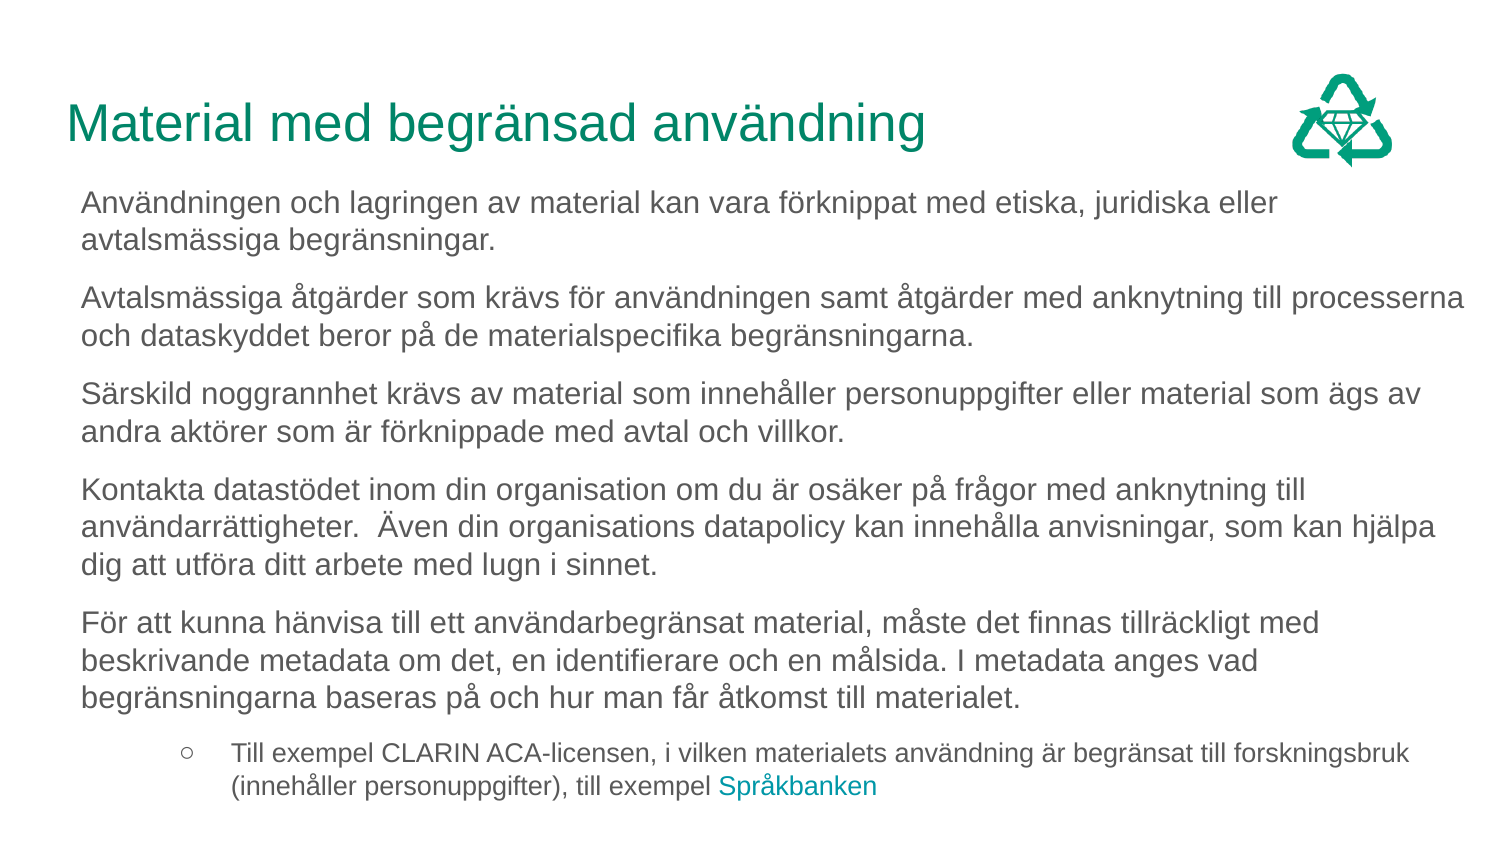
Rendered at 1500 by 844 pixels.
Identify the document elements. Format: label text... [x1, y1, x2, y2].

title Material med begränsad användning [51, 72, 1251, 167]
text_box Användningen och lagringen av material kan vara förknippat med etiska, juridiska eller avtalsmässiga begränsningar. Avtalsmässiga åtgärder som krävs för användningen samt åtgärder med anknytning till processerna och dataskyddet beror på de materialspecifika begränsningarna. Särskild noggrannhet krävs av material som innehåller personuppgifter eller material som ägs av andra aktörer som är förknippade med avtal och villkor. Kontakta datastödet inom din organisation om du är osäker på frågor med anknytning till användarrättigheter. Även din organisations datapolicy kan innehålla anvisningar, som kan hjälpa dig att utföra ditt arbete med lugn i sinnet. För att kunna hänvisa till ett användarbegränsat material, måste det finnas tillräckligt med beskrivande metadata om det, en identifierare och en målsida. I metadata anges vad begränsningarna baseras på och hur man får åtkomst till materialet. Till exempel CLARIN ACA-licensen, i vilken materialets användning är begränsat till forskningsbruk (innehåller personuppgifter), till exempel Språkbanken [65, 166, 1500, 816]
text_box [1283, 65, 1401, 175]
